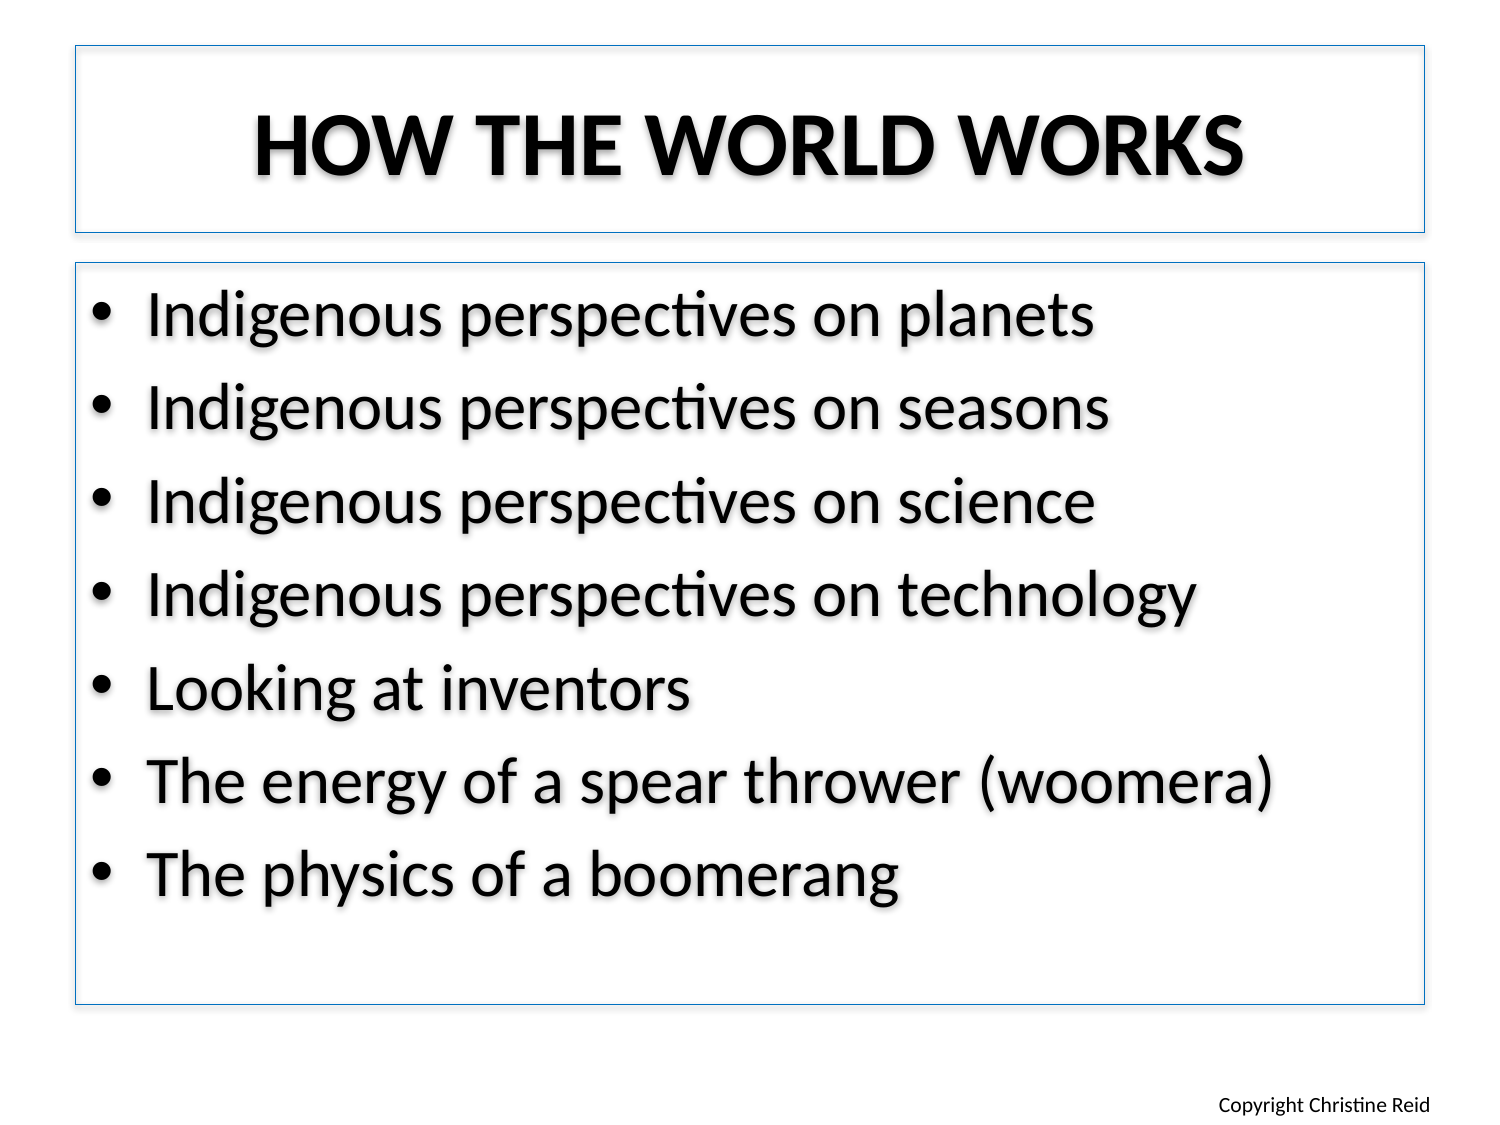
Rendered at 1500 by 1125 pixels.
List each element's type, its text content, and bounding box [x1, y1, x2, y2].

text_box Copyright Christine Reid [1204, 1058, 1446, 1125]
list Indigenous perspectives on planets Indigenous perspectives on seasons Indigenous perspectives on science Indigenous perspectives on technology Looking at inventors The energy of a spear thrower (woomera) The physics of a boomerang [75, 262, 1425, 1005]
title HOW THE WORLD WORKS [75, 45, 1425, 233]
